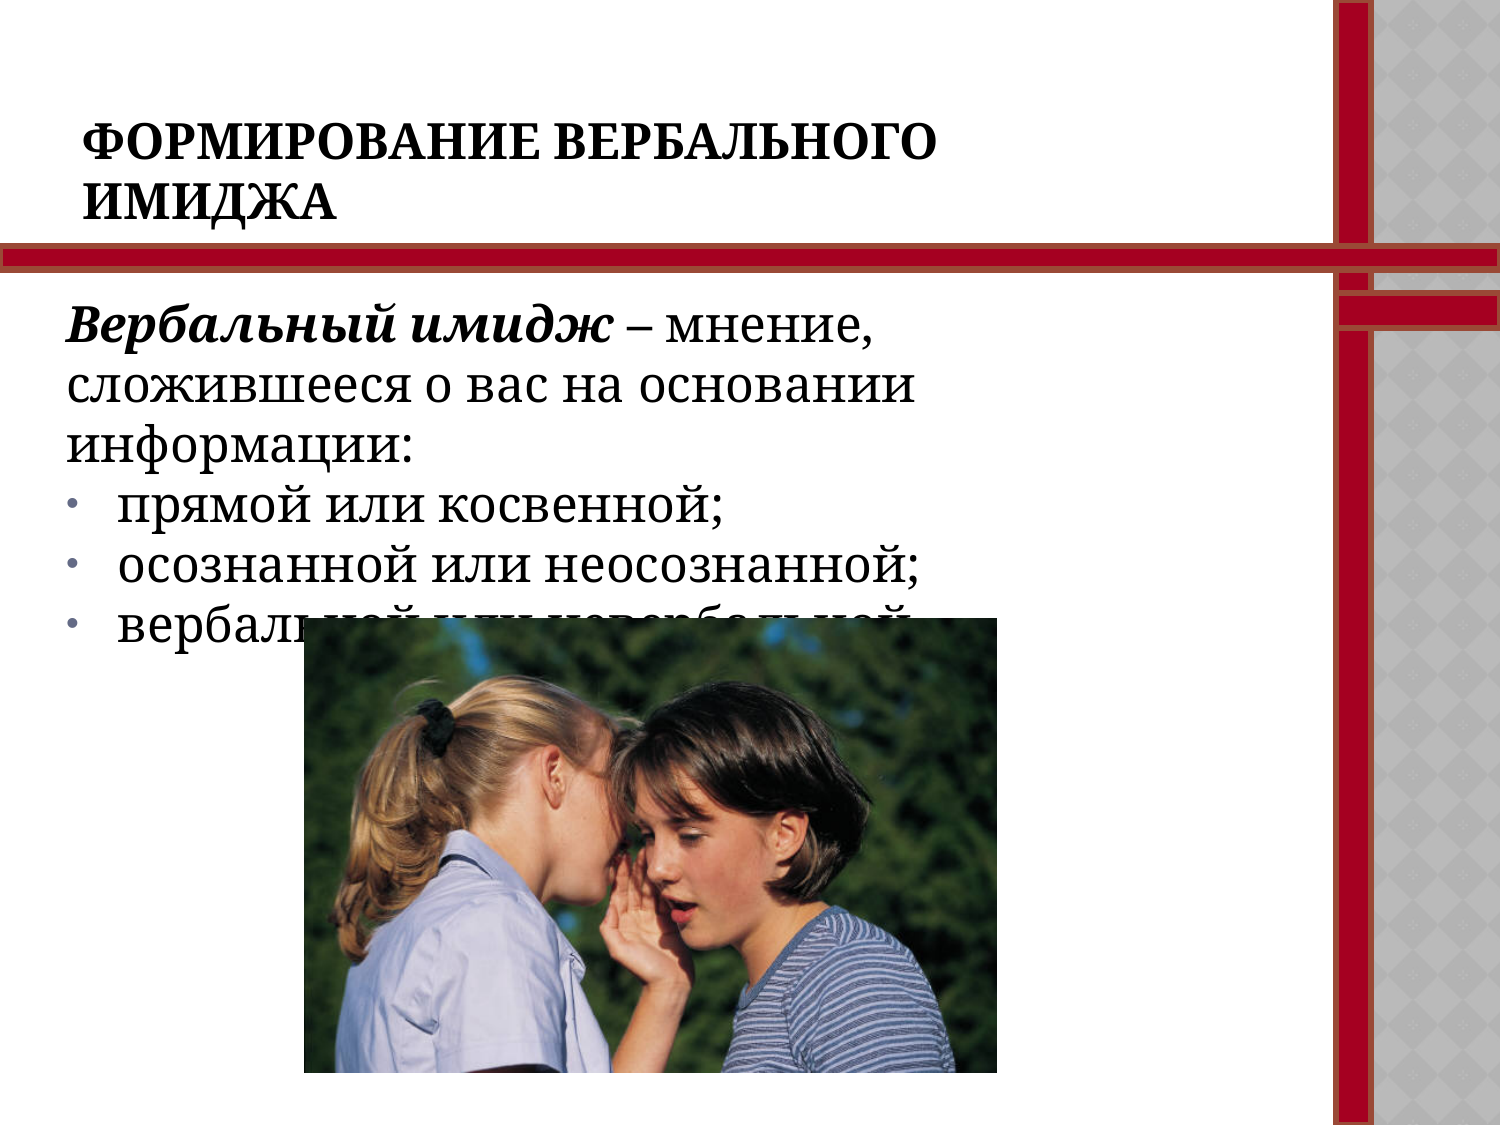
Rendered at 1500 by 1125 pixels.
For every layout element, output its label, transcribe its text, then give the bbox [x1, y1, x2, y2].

list Вербальный имидж – мнение, сложившееся о вас на основании информации: прямой или косвенной; осознанной или неосознанной; вербальной или невербальной. [58, 292, 1027, 903]
title Формирование вербального имиджа [75, 37, 1043, 230]
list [304, 618, 997, 1074]
